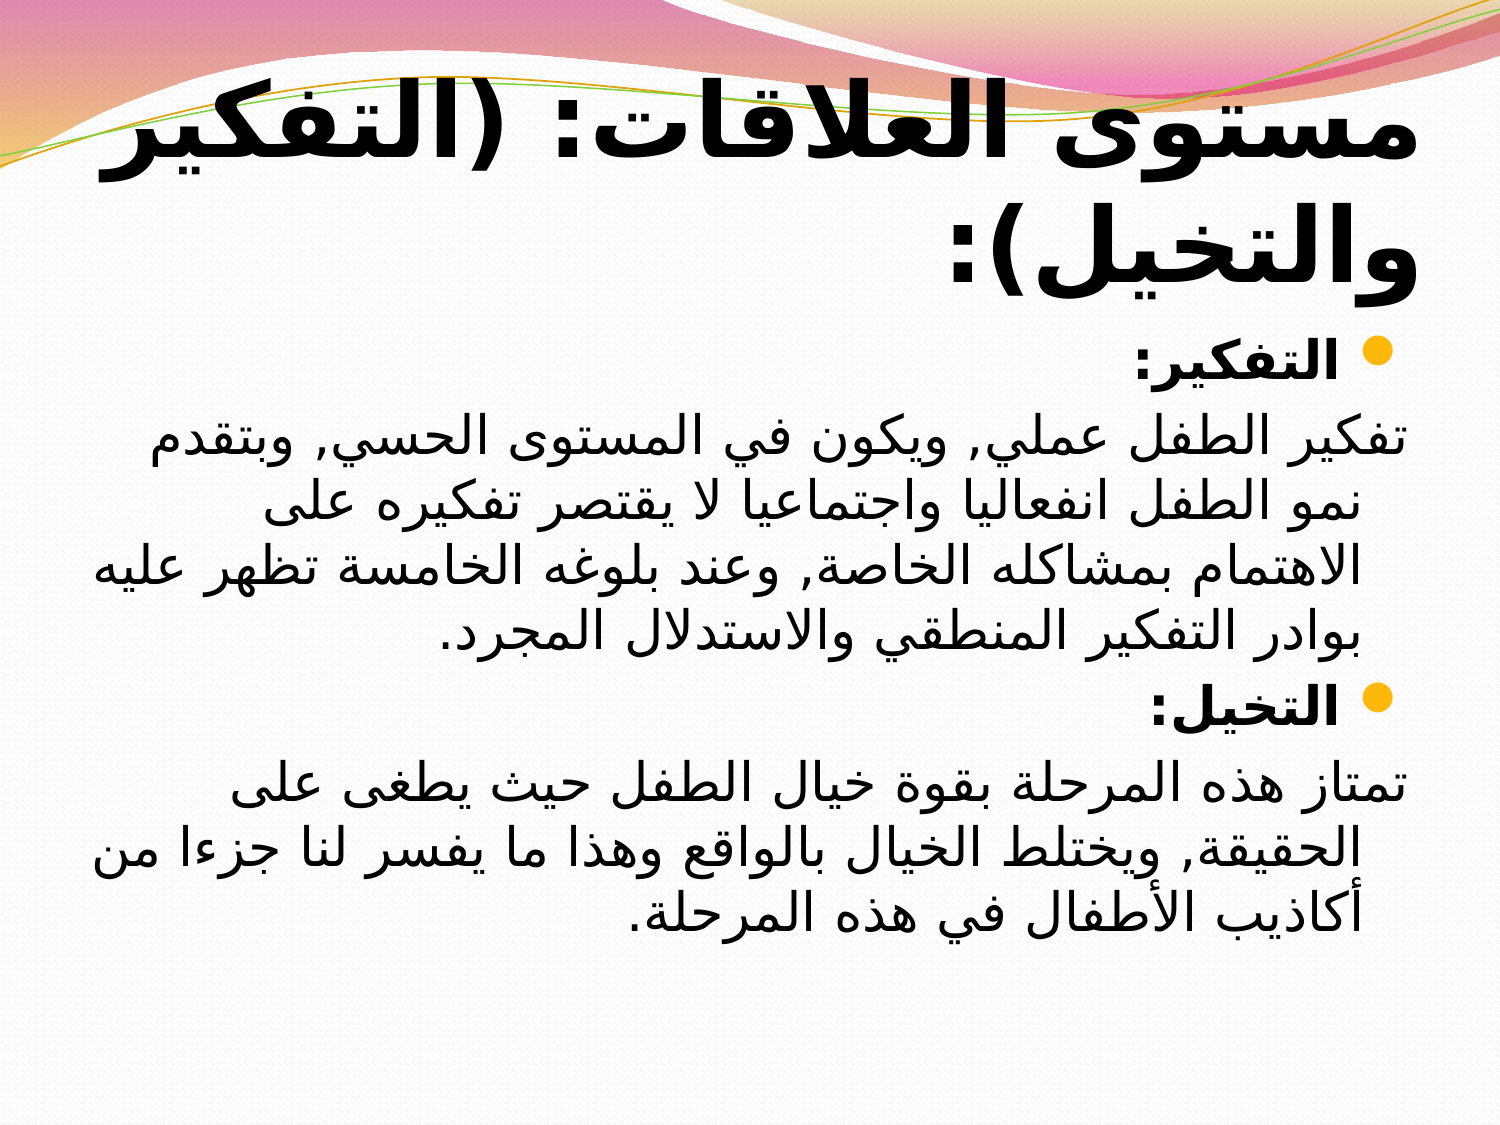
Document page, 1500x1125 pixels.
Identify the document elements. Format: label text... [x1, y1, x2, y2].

title مستوى العلاقات: (التفكير والتخيل): [74, 115, 1426, 304]
list التفكير: تفكير الطفل عملي, ويكون في المستوى الحسي, وبتقدم نمو الطفل انفعاليا واجتماعيا لا يقتصر تفكيره على الاهتمام بمشاكله الخاصة, وعند بلوغه الخامسة تظهر عليه بوادر التفكير المنطقي والاستدلال المجرد. التخيل: تمتاز هذه المرحلة بقوة خيال الطفل حيث يطغى على الحقيقة, ويختلط الخيال بالواقع وهذا ما يفسر لنا جزءا من أكاذيب الأطفال في هذه المرحلة. [74, 317, 1426, 1038]
